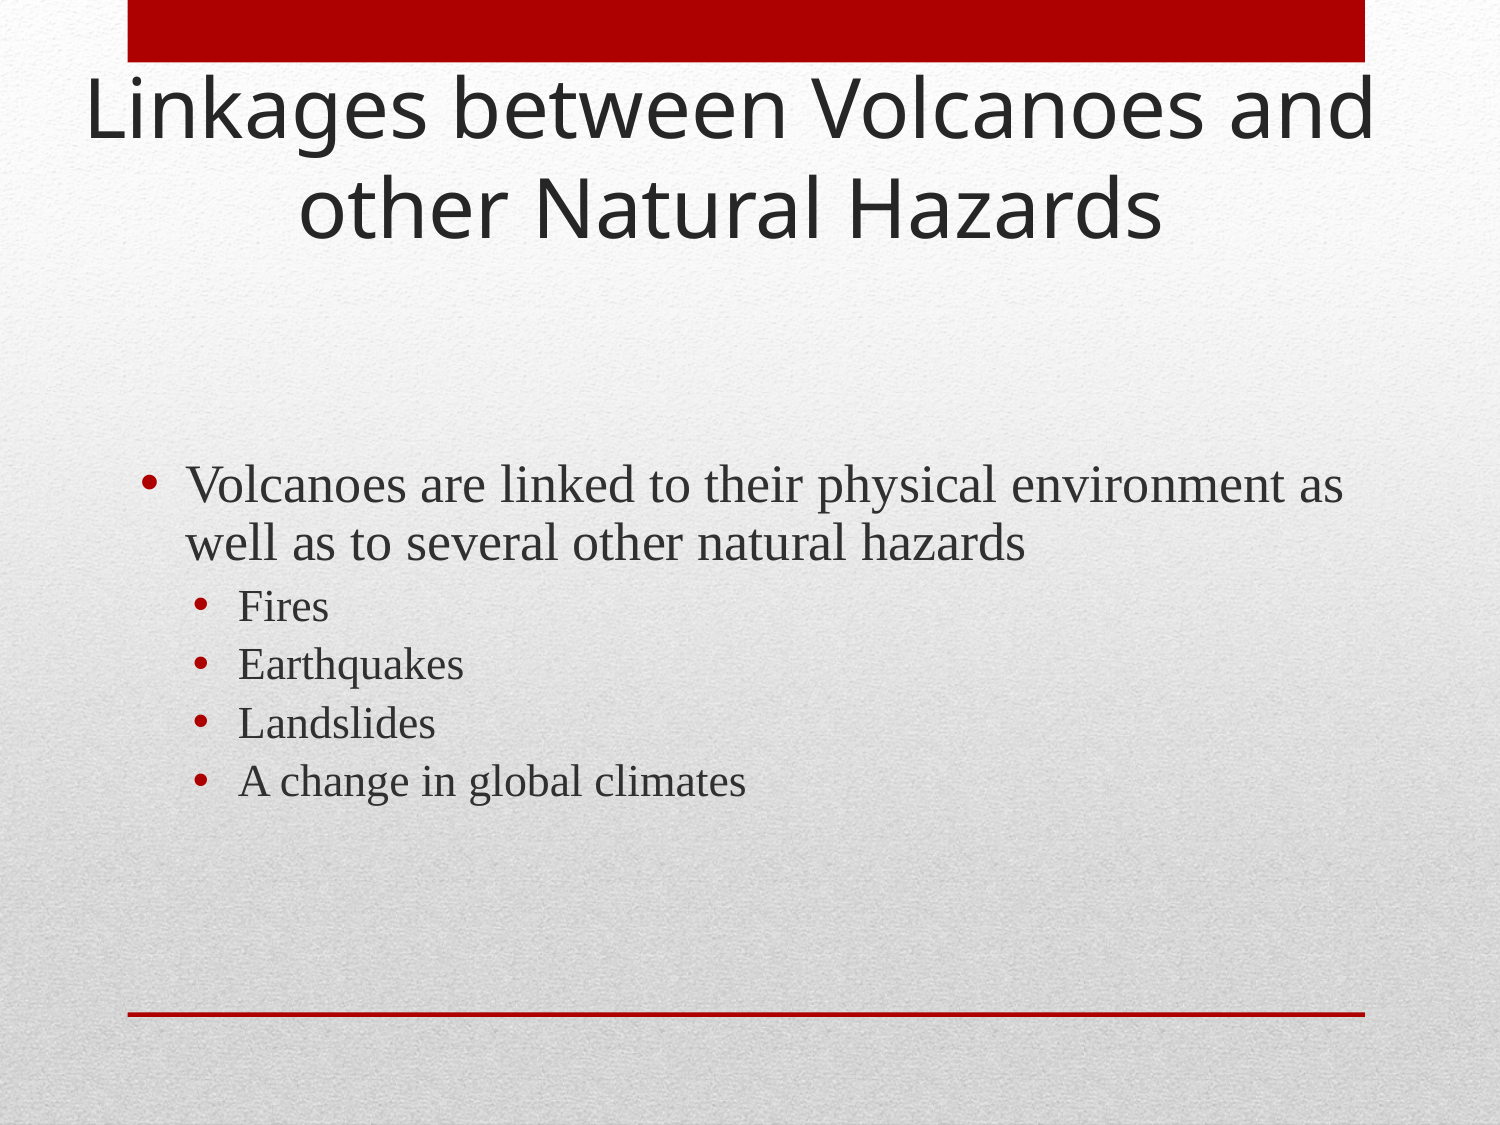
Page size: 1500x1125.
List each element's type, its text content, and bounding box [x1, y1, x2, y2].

title Linkages between Volcanoes and other Natural Hazards [0, 0, 1500, 263]
list Volcanoes are linked to their physical environment as well as to several other natural hazards Fires Earthquakes Landslides A change in global climates [125, 275, 1363, 988]
